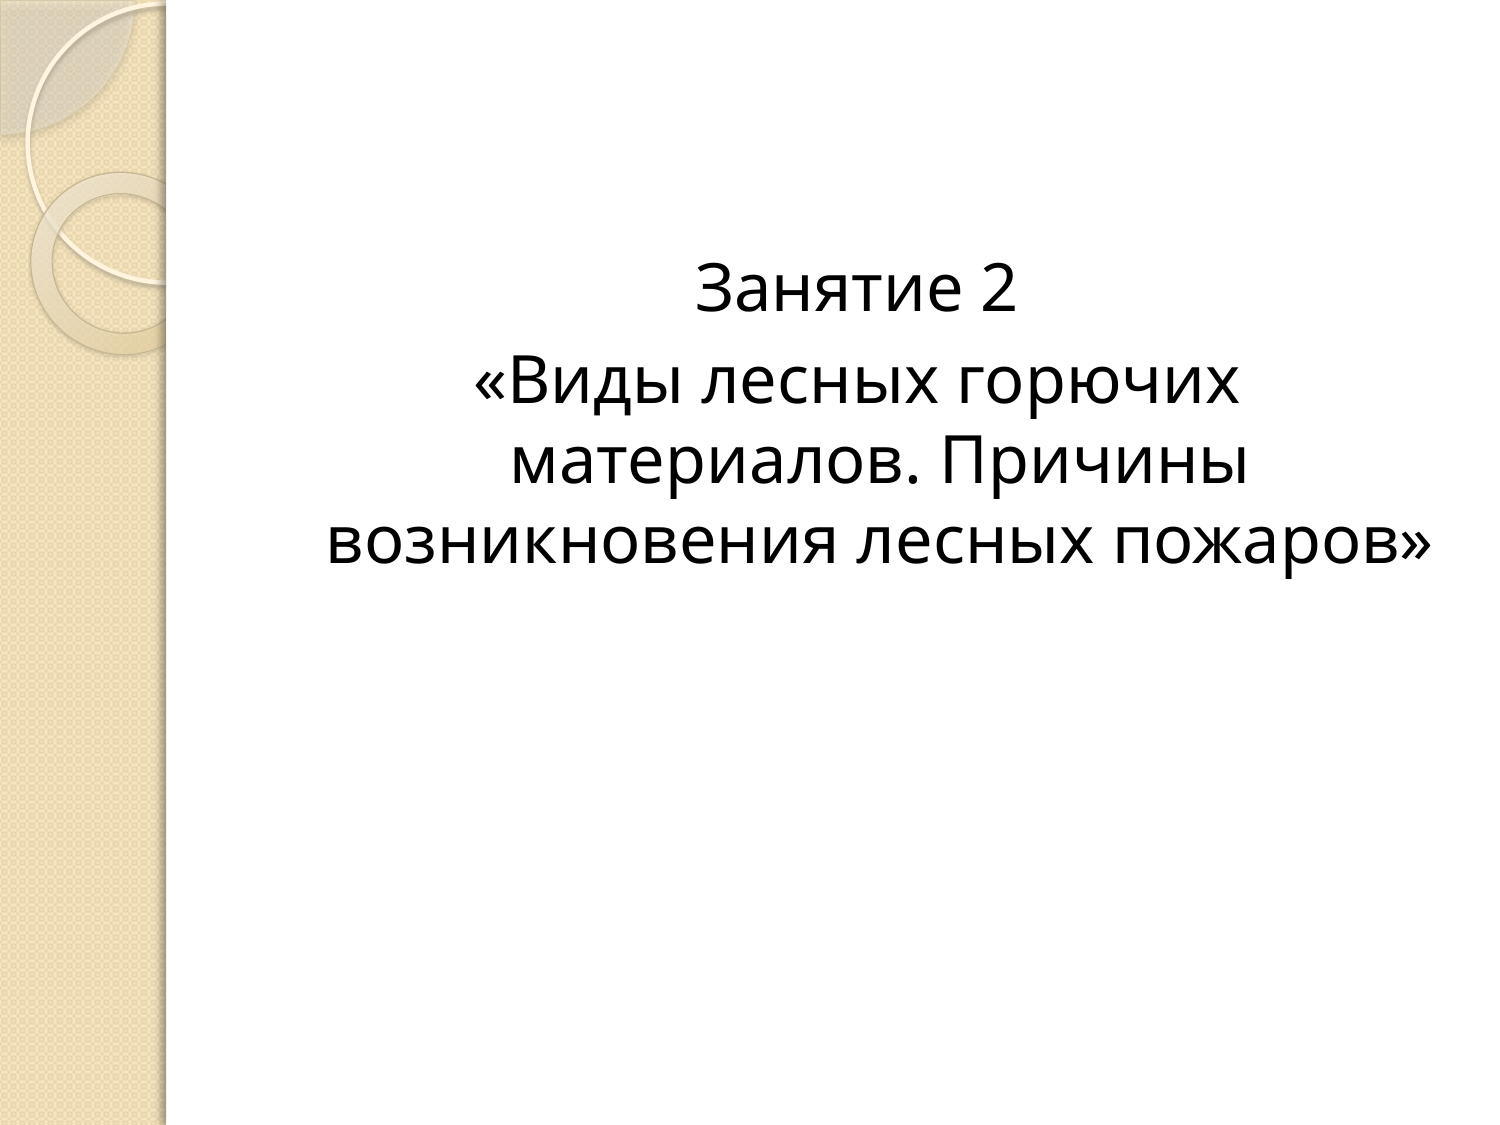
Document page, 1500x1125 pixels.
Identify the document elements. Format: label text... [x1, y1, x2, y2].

list Занятие 2 «Виды лесных горючих материалов. Причины возникновения лесных пожаров» [235, 237, 1466, 1025]
